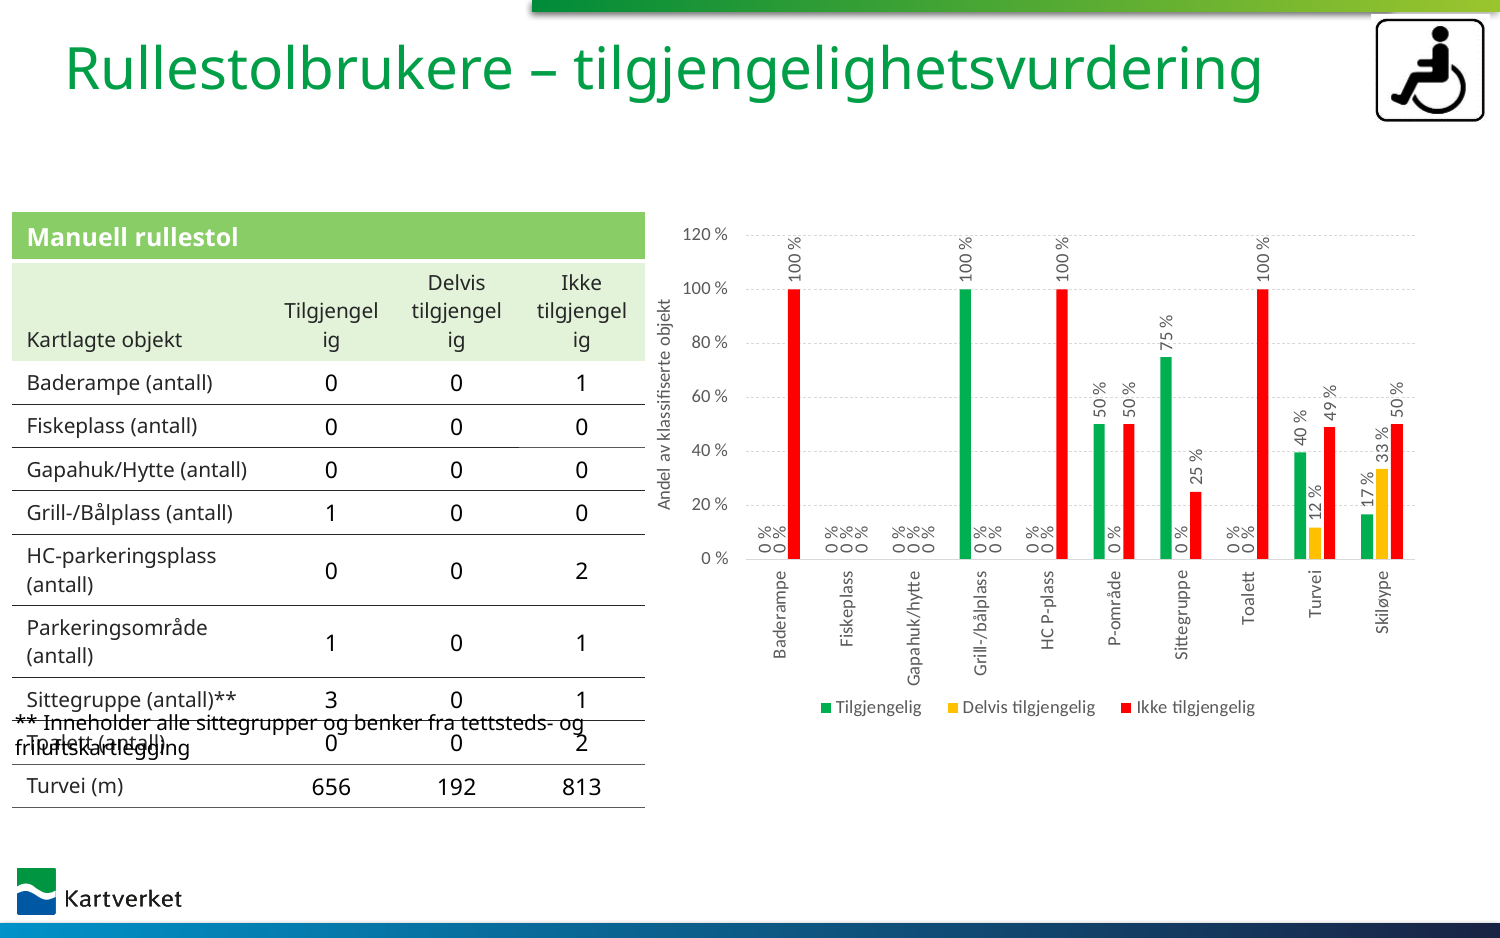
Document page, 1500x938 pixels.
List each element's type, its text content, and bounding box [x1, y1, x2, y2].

table_cell Grill-/Bålplass (antall) [12, 491, 269, 534]
table_cell 0 [394, 491, 519, 534]
picture [1371, 13, 1491, 127]
table_cell Sittegruppe (antall)** [12, 678, 269, 702]
table_cell 0 [394, 606, 519, 677]
table_cell 1 [519, 606, 638, 677]
table_cell 0 [394, 678, 519, 702]
table_cell 0 [394, 405, 519, 447]
table_cell Turvei (m) [12, 768, 269, 807]
table_cell 0 [394, 361, 519, 404]
table_cell 0 [269, 448, 394, 490]
table_cell 0 [519, 405, 638, 447]
table_cell 0 [269, 535, 394, 605]
table_cell 0 [394, 535, 519, 605]
table_cell 1 [519, 361, 638, 404]
table_cell HC-parkeringsplass (antall) [12, 535, 269, 605]
table_cell Delvis tilgjengelig [394, 263, 519, 361]
text_box Rullestolbrukere – tilgjengelighetsvurdering [49, 12, 1372, 109]
picture [643, 218, 1426, 728]
table_cell 1 [519, 678, 638, 702]
table_header Manuell rullestol [12, 212, 645, 259]
table_cell Gapahuk/Hytte (antall) [12, 448, 269, 490]
table_cell 192 [394, 768, 519, 807]
table_cell 0 [394, 448, 519, 490]
table_cell 0 [519, 491, 638, 534]
table_cell Ikke tilgjengelig [519, 263, 638, 361]
table_cell Fiskeplass (antall) [12, 405, 269, 447]
table_cell 813 [519, 768, 645, 807]
table_cell Parkeringsområde (antall) [12, 606, 269, 677]
table_cell 2 [519, 535, 638, 605]
table_cell 656 [269, 768, 394, 807]
table_cell 0 [269, 361, 394, 404]
table_cell 0 [519, 448, 638, 490]
table_cell Kartlagte objekt [12, 263, 269, 361]
text_box ** Inneholder alle sittegrupper og benker fra tettsteds- og friluftskartlegging [0, 702, 745, 768]
table_cell 1 [269, 606, 394, 677]
table_cell 0 [269, 405, 394, 447]
table_cell Tilgjengelig [269, 263, 394, 361]
table_cell 3 [269, 678, 394, 702]
table_cell 1 [269, 491, 394, 534]
table_cell Baderampe (antall) [12, 361, 269, 404]
